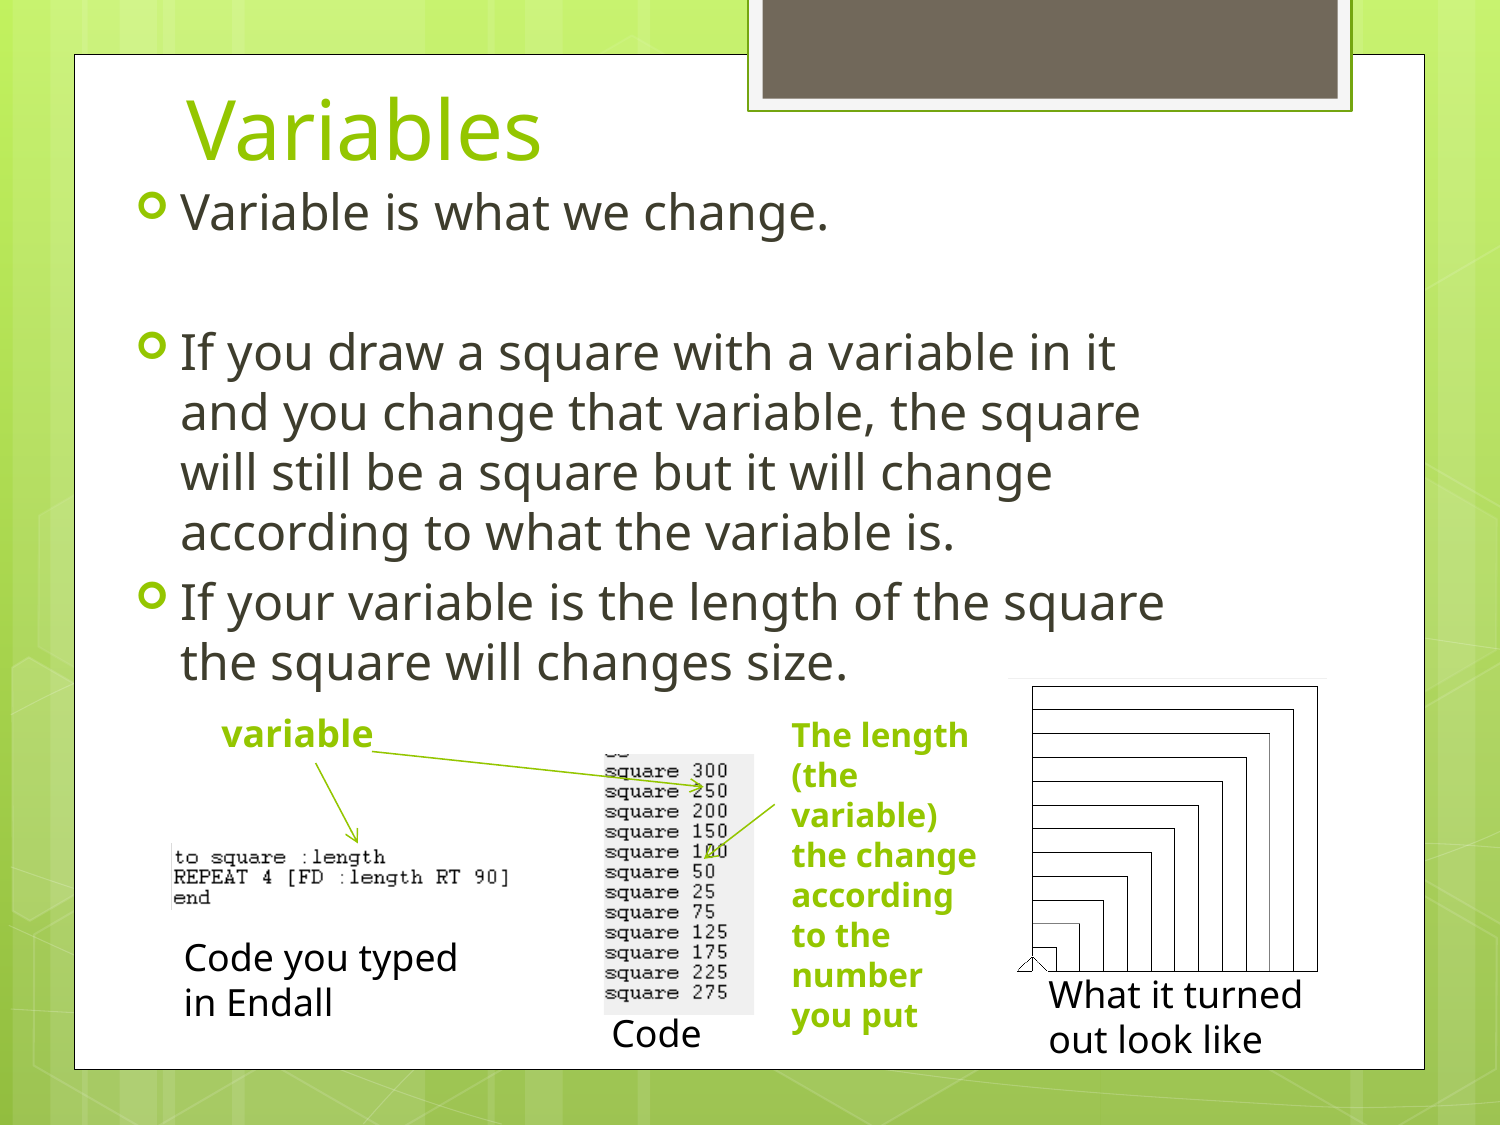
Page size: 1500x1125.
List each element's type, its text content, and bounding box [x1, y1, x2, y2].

text_box variable [206, 702, 425, 763]
list Variable is what we change. If you draw a square with a variable in it and you change that variable, the square will still be a square but it will change according to what the variable is. If your variable is the length of the square the square will changes size. [109, 172, 1221, 749]
picture [1007, 678, 1328, 981]
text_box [371, 751, 705, 788]
text_box Code you typed in Endall [168, 927, 488, 1032]
text_box What it turned out look like [1033, 964, 1353, 1069]
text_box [703, 804, 775, 860]
picture [603, 754, 755, 1015]
text_box Code [596, 1002, 756, 1063]
text_box The length (the variable) the change according to the number you put [776, 707, 995, 1042]
picture [170, 843, 545, 910]
title Variables [171, 0, 1324, 185]
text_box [315, 762, 359, 844]
